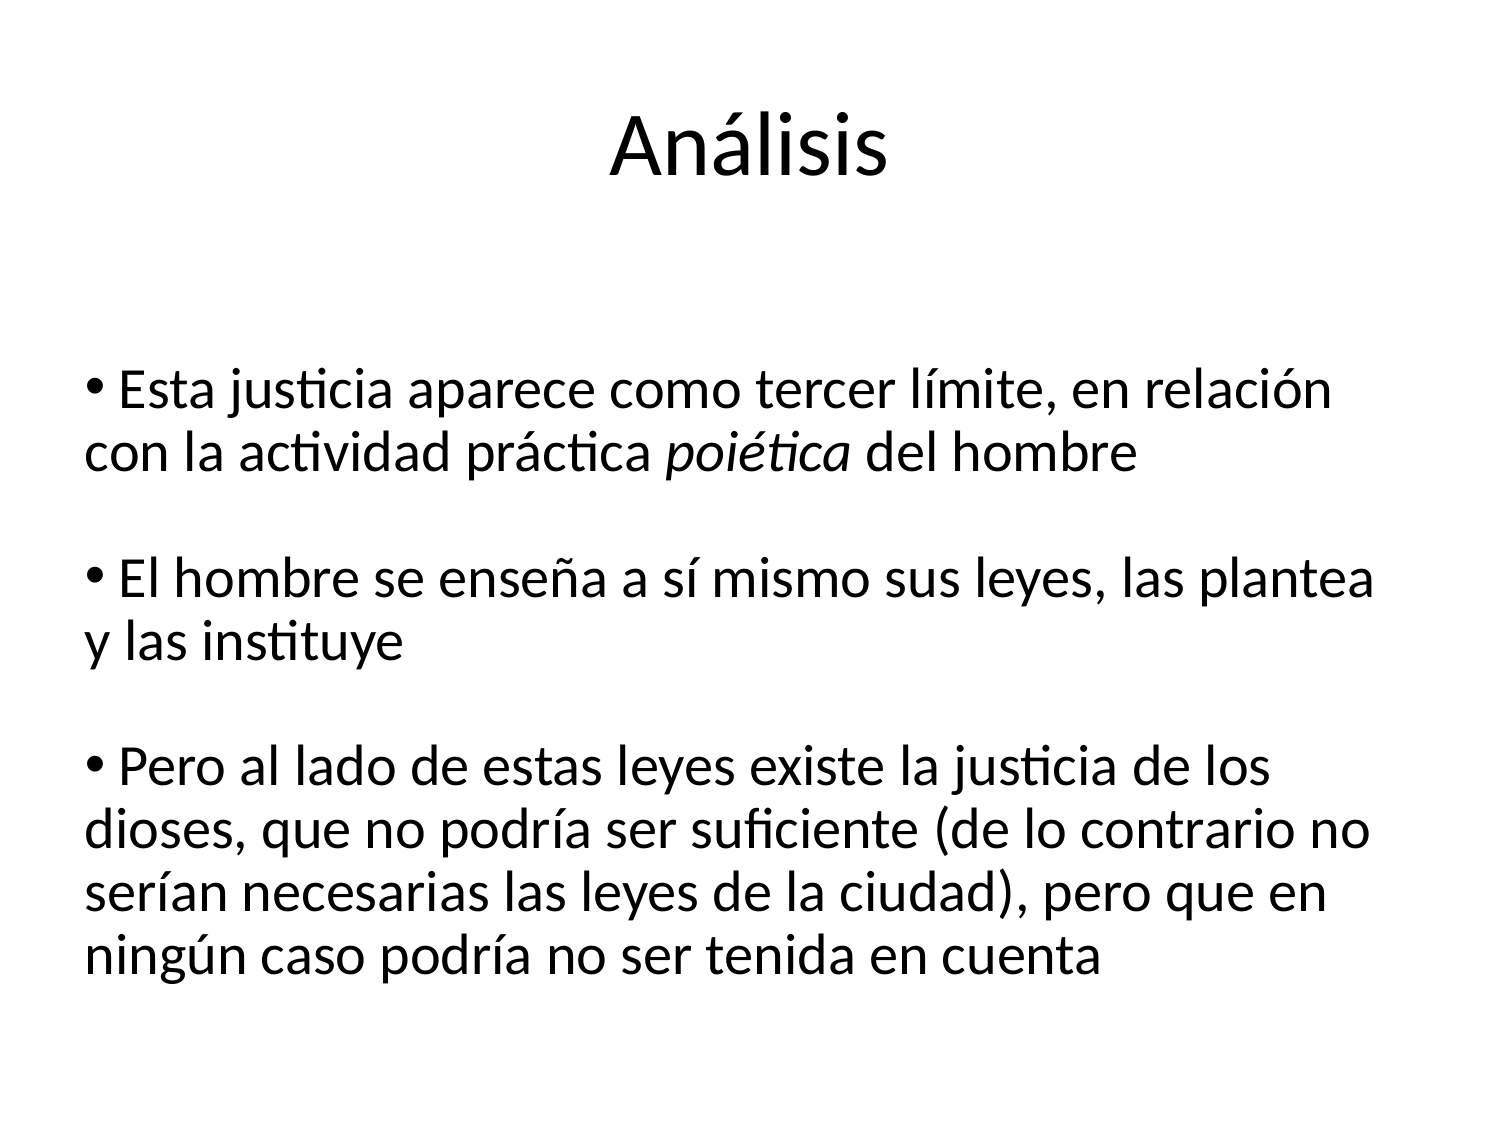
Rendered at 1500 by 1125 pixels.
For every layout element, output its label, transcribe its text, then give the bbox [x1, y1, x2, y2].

title Análisis [75, 45, 1425, 233]
text_box Esta justicia aparece como tercer límite, en relación con la actividad práctica poiética del hombre El hombre se enseña a sí mismo sus leyes, las plantea y las instituye Pero al lado de estas leyes existe la justicia de los dioses, que no podría ser suficiente (de lo contrario no serían necesarias las leyes de la ciudad), pero que en ningún caso podría no ser tenida en cuenta [70, 350, 1418, 995]
